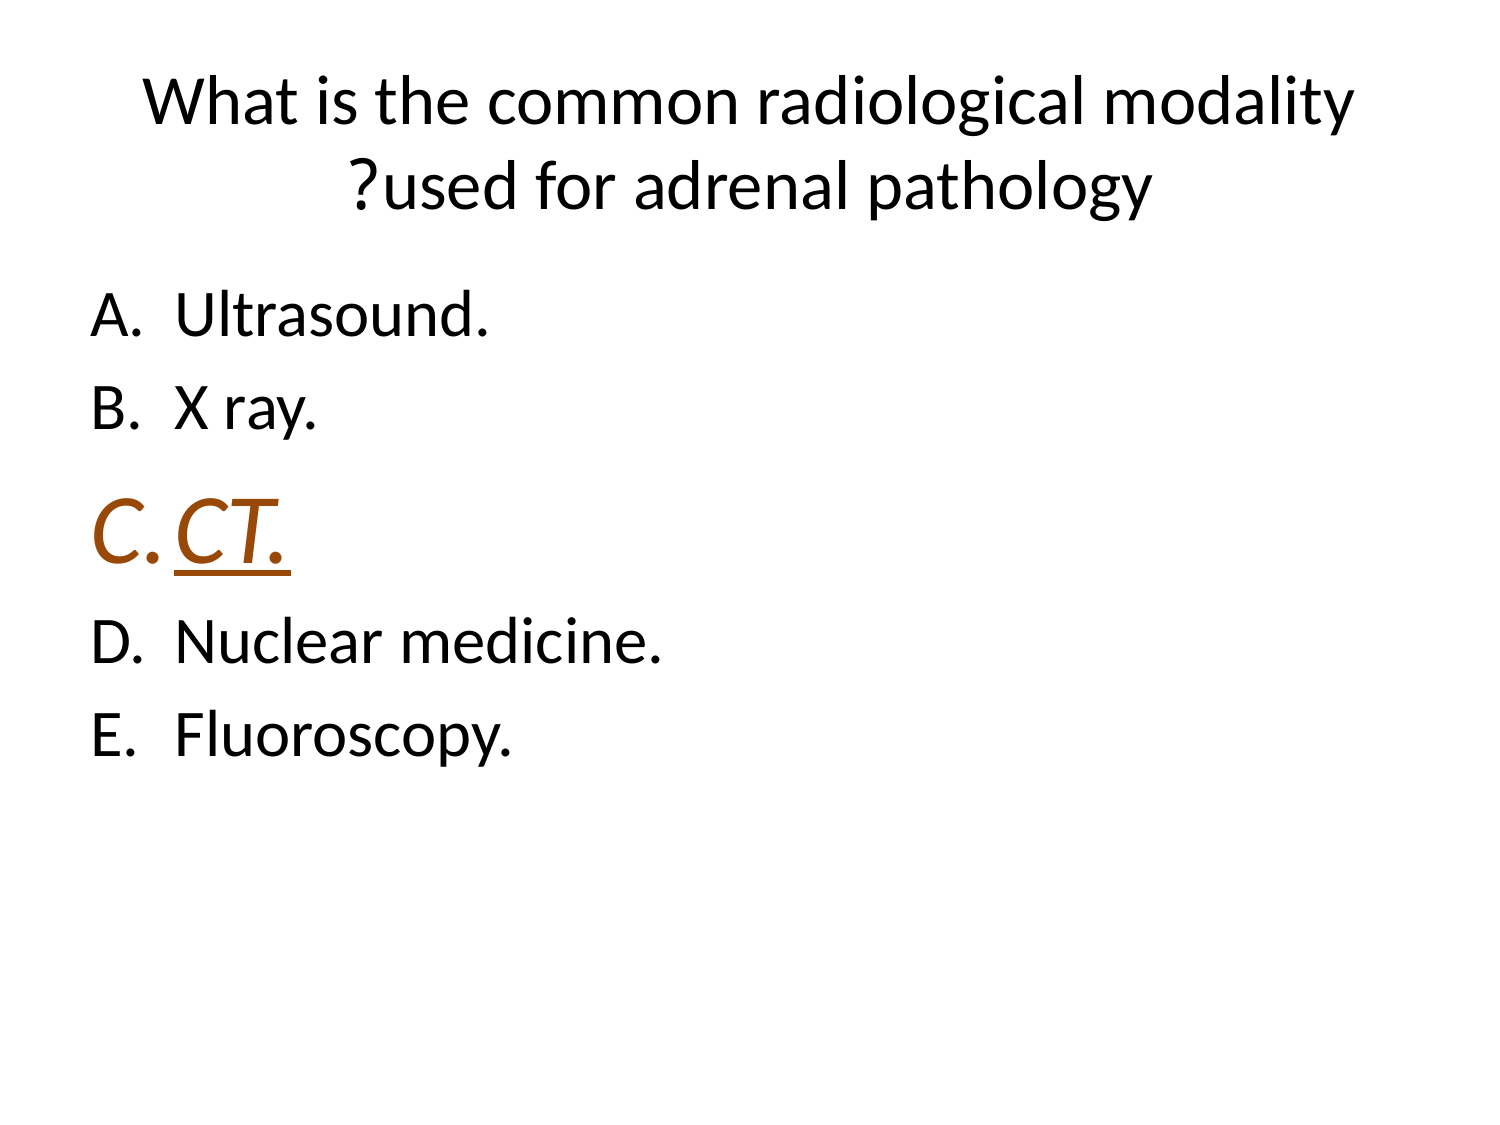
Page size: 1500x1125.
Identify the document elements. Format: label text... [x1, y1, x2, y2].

title What is the common radiological modality used for adrenal pathology? [75, 45, 1425, 233]
list Ultrasound. X ray. CT. Nuclear medicine. Fluoroscopy. [75, 262, 1425, 1005]
